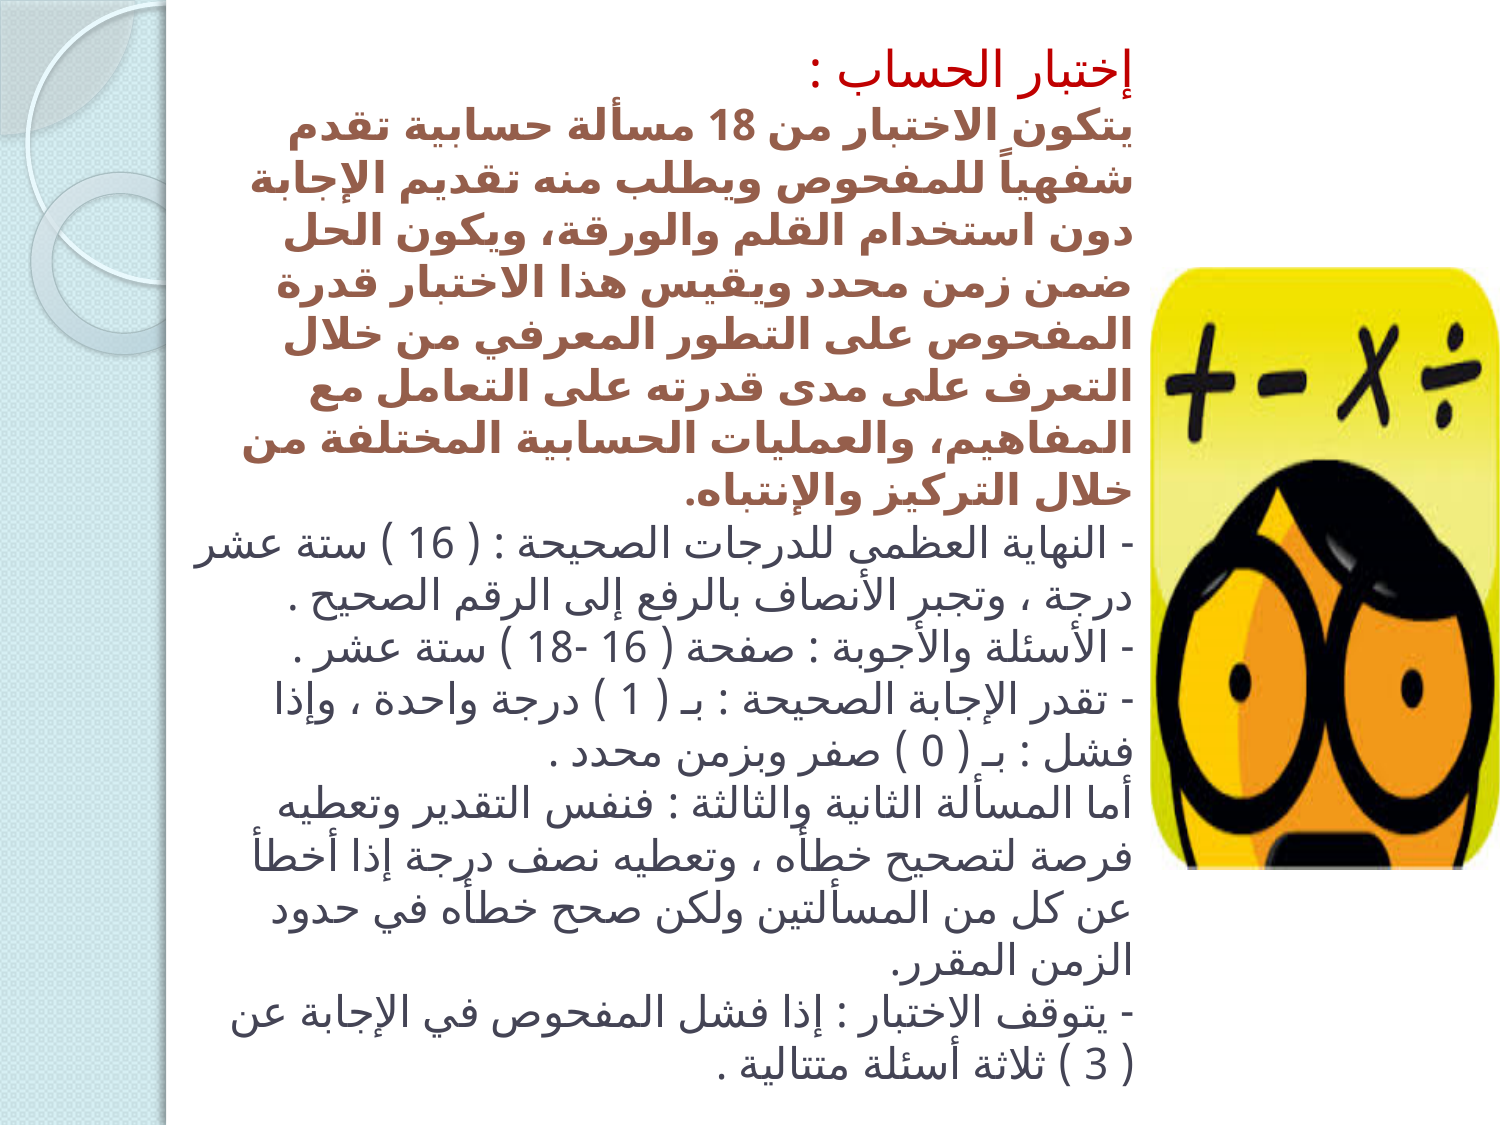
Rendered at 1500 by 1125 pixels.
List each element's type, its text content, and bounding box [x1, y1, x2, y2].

picture [1149, 266, 1500, 870]
title إختبار الحساب : يتكون الاختبار من 18 مسألة حسابية تقدم شفهياً للمفحوص ويطلب منه تقديم الإجابة دون استخدام القلم والورقة، ويكون الحل ضمن زمن محدد ويقيس هذا الاختبار قدرة المفحوص على التطور المعرفي من خلال التعرف على مدى قدرته على التعامل مع المفاهيم، والعمليات الحسابية المختلفة من خلال التركيز والإنتباه. - النهاية العظمى للدرجات الصحيحة : ( 16 ) ستة عشر درجة ، وتجبر الأنصاف بالرفع إلى الرقم الصحيح . - الأسئلة والأجوبة : صفحة ( 16 -18 ) ستة عشر . - تقدر الإجابة الصحيحة : بـ ( 1 ) درجة واحدة ، وإذا فشل : بـ ( 0 ) صفر وبزمن محدد . أما المسألة الثانية والثالثة : فنفس التقدير وتعطيه فرصة لتصحيح خطأه ، وتعطيه نصف درجة إذا أخطأ عن كل من المسألتين ولكن صحح خطأه في حدود الزمن المقرر. - يتوقف الاختبار : إذا فشل المفحوص في الإجابة عن ( 3 ) ثلاثة أسئلة متتالية . [171, 0, 1151, 1125]
